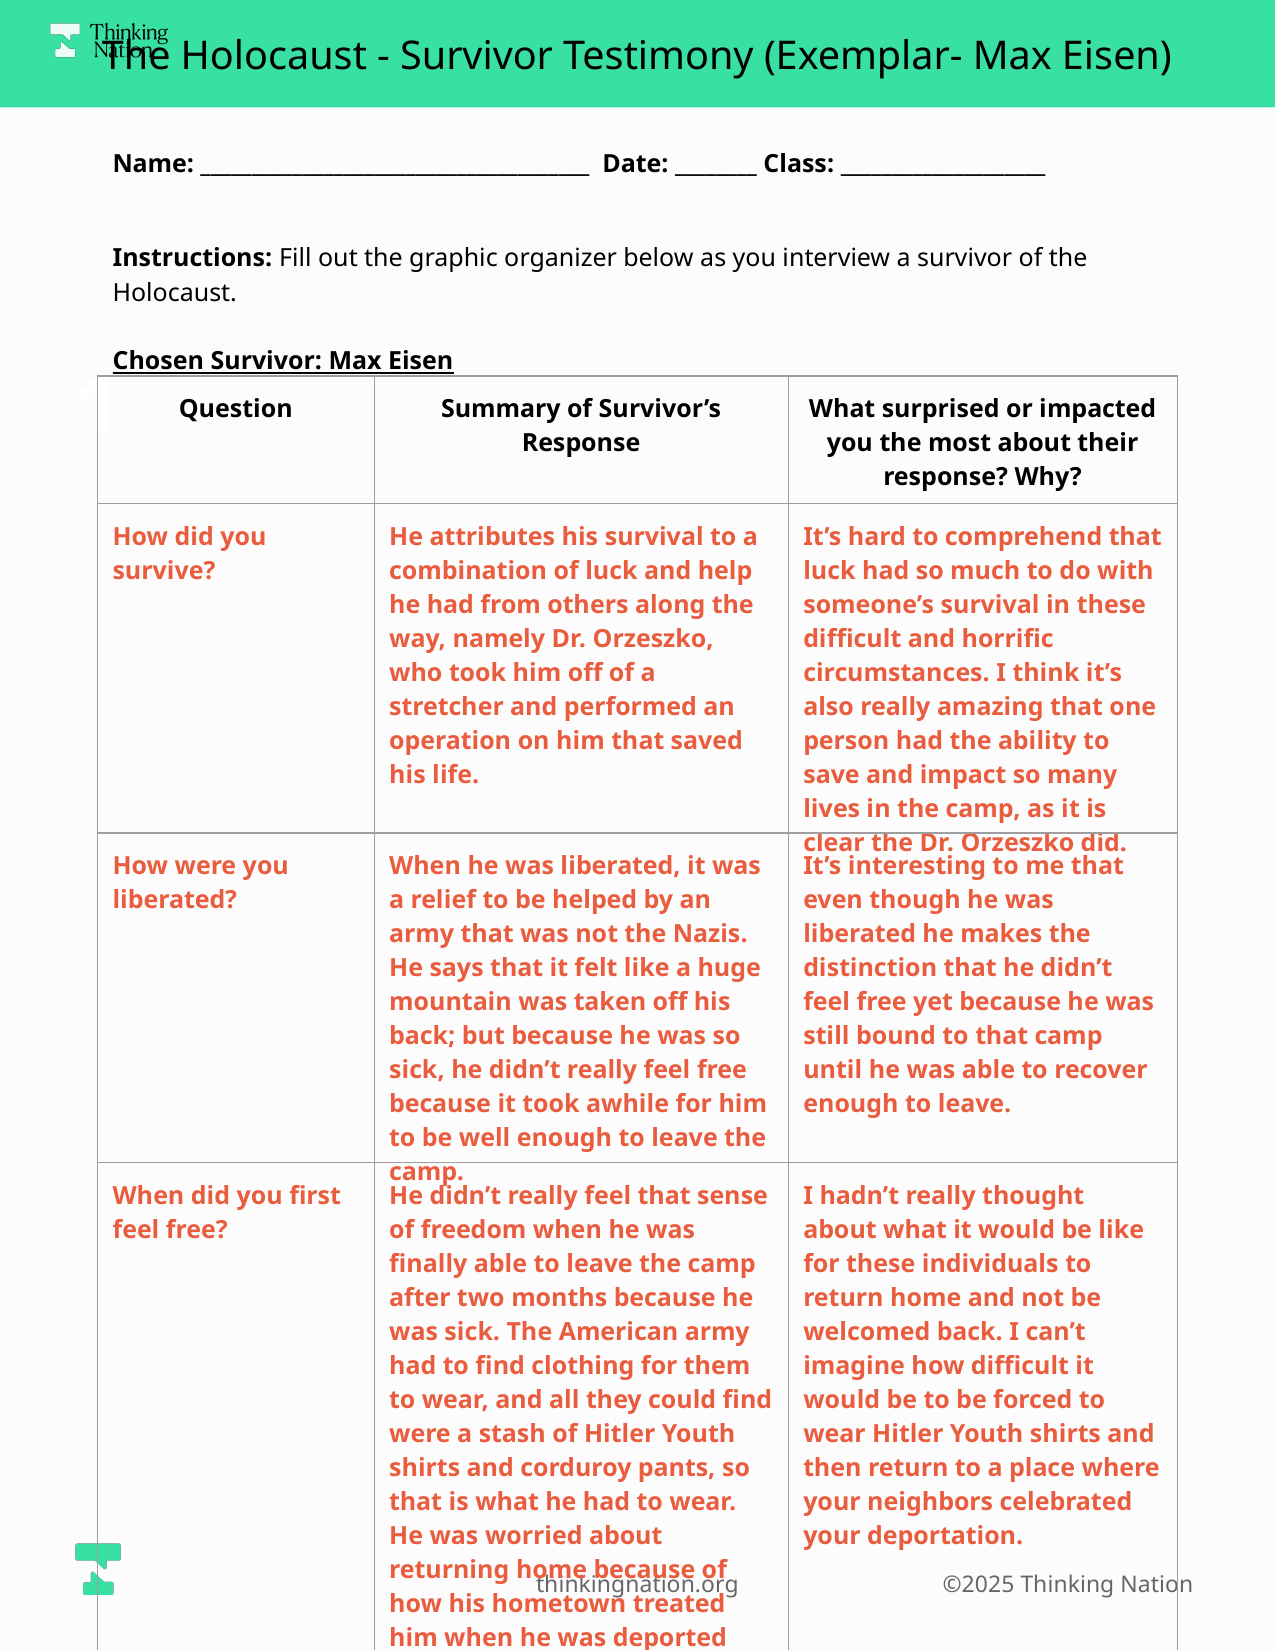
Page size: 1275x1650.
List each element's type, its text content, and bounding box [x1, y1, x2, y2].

table_cell It’s hard to comprehend that luck had so much to do with someone’s survival in these difficult and horrific circumstances. I think it’s also really amazing that one person had the ability to save and impact so many lives in the camp, as it is clear the Dr. Orzeszko did. [789, 504, 1177, 832]
table_cell How were you liberated? [98, 834, 374, 1162]
table_cell I hadn’t really thought about what it would be like for these individuals to return home and not be welcomed back. I can’t imagine how difficult it would be to be forced to wear Hitler Youth shirts and then return to a place where your neighbors celebrated your deportation. [789, 1163, 1177, 1650]
table_cell He didn’t really feel that sense of freedom when he was finally able to leave the camp after two months because he was sick. The American army had to find clothing for them to wear, and all they could find were a stash of Hitler Youth shirts and corduroy pants, so that is what he had to wear. He was worried about returning home because of how his hometown treated him when he was deported (they were clearly happy that they were leaving and even spit at them) so when he returned along with forty or so others returning to Czechoslovakia he was saddened that he was not welcomed back home. [375, 1163, 788, 1650]
table_cell It’s interesting to me that even though he was liberated he makes the distinction that he didn’t feel free yet because he was still bound to that camp until he was able to recover enough to leave. [789, 834, 1177, 1162]
table_cell How did you survive? [98, 504, 374, 832]
table_header Summary of Survivor’s Response [375, 377, 788, 503]
text_box 1 [30, 315, 165, 450]
table_cell He attributes his survival to a combination of luck and help he had from others along the way, namely Dr. Orzeszko, who took him off of a stretcher and performed an operation on him that saved his life. [375, 504, 788, 832]
text_box The Holocaust - Survivor Testimony (Exemplar- Max Eisen) [0, 0, 1275, 108]
picture [62, 1533, 134, 1605]
table_header Question [98, 377, 374, 503]
text_box Name: ______________________________________ Date: ________ Class: ____________________ Instructions: Fill out the graphic organizer below as you interview a survivor of the Holocaust. Chosen Survivor: Max Eisen [97, 132, 1178, 375]
table_cell When he was liberated, it was a relief to be helped by an army that was not the Nazis. He says that it felt like a huge mountain was taken off his back; but because he was so sick, he didn’t really feel free because it took awhile for him to be well enough to leave the camp. [375, 834, 788, 1162]
text_box ©2025 Thinking Nation [1178, 1553, 1210, 1605]
picture [36, 12, 172, 69]
table_cell When did you first feel free? [98, 1163, 374, 1650]
table_header What surprised or impacted you the most about their response? Why? [789, 377, 1177, 503]
